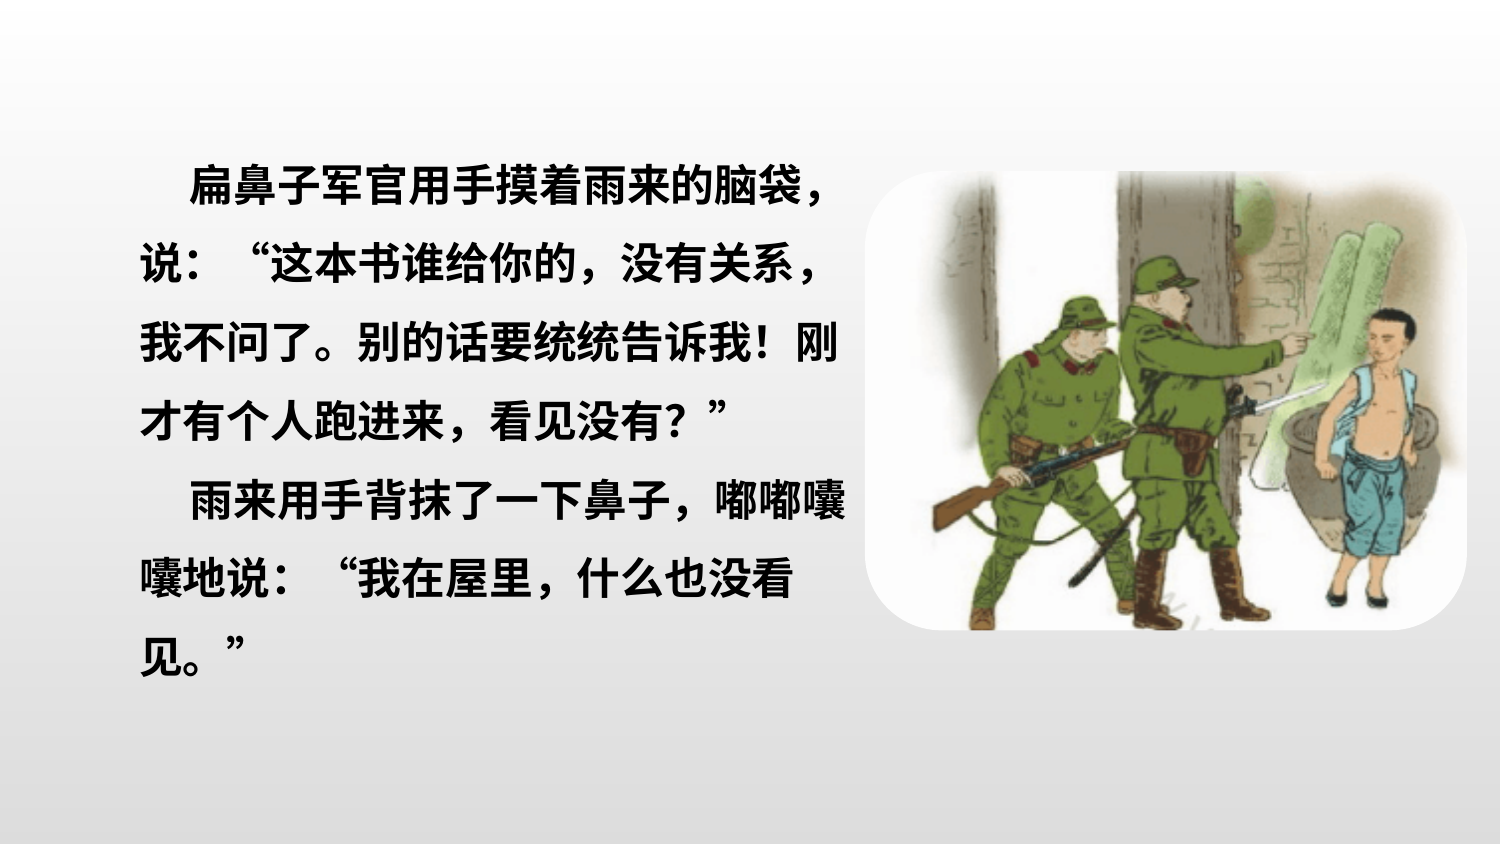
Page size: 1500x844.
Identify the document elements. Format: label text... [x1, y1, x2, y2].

text_box 扁鼻子军官用手摸着雨来的脑袋，说：“这本书谁给你的，没有关系，我不问了。别的话要统统告诉我！刚才有个人跑进来，看见没有？” 雨来用手背抹了一下鼻子，嘟嘟囔囔地说：“我在屋里，什么也没看见。” [127, 125, 865, 688]
picture [864, 171, 1467, 631]
